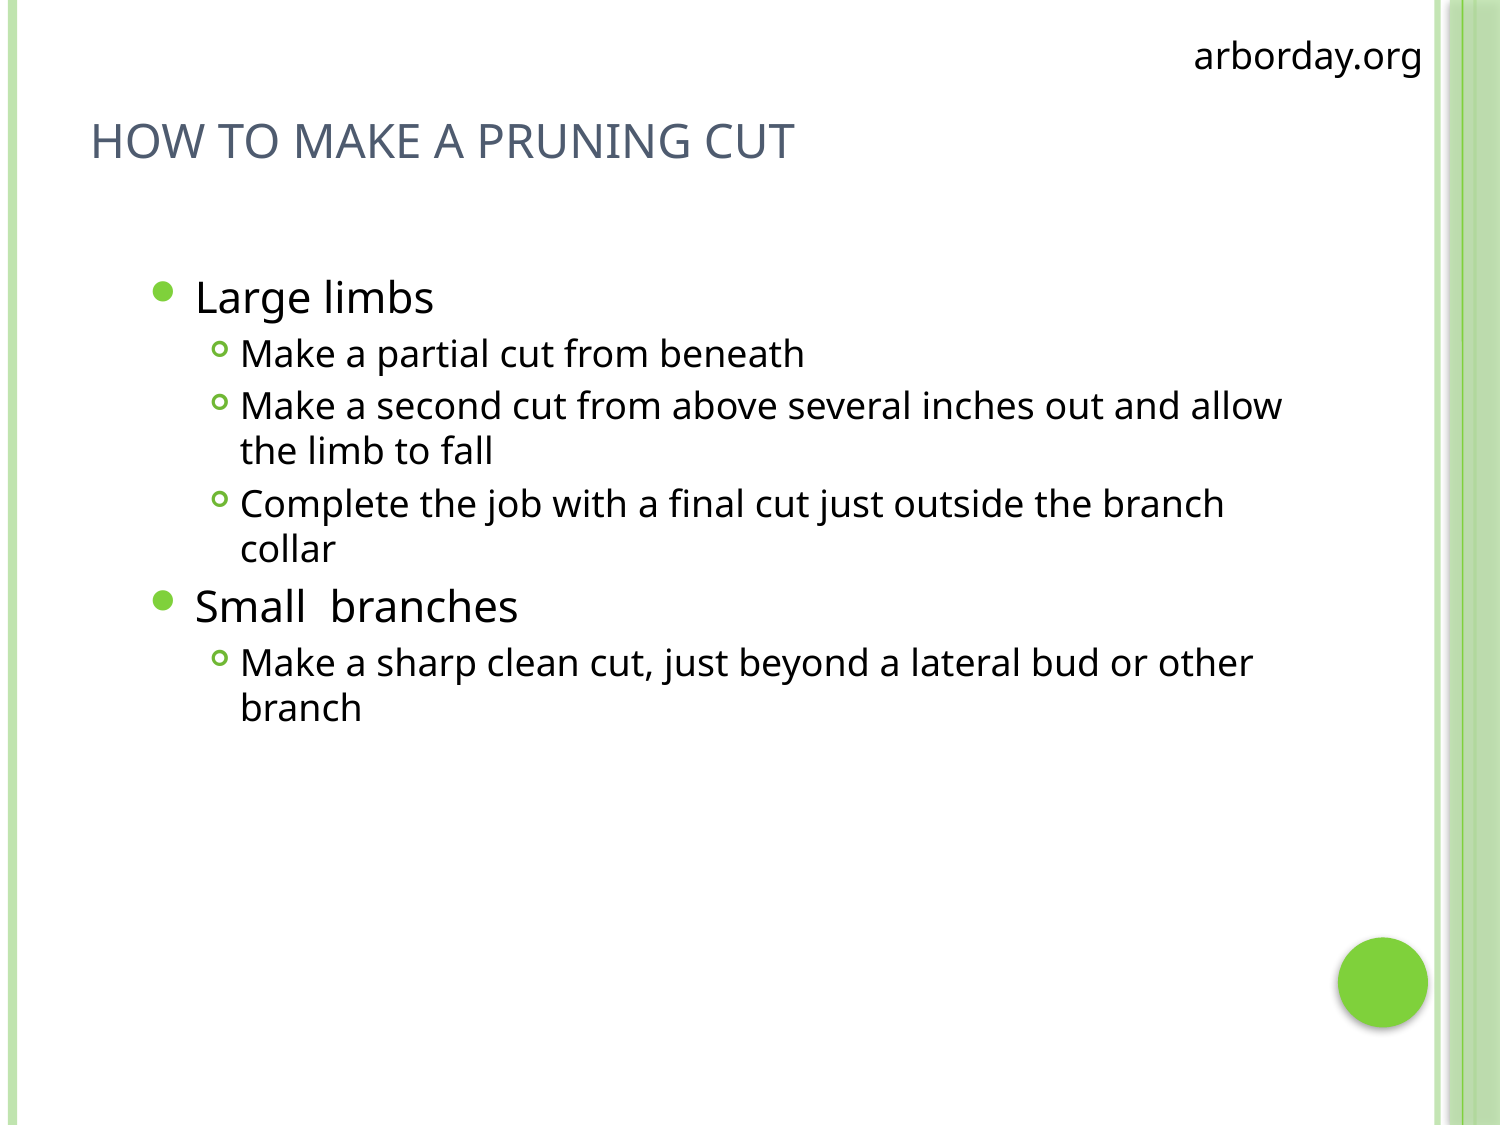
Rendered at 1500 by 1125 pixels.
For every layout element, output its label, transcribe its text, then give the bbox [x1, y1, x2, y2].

title How to make a pruning cut [75, 45, 1300, 233]
text_box arborday.org [1178, 24, 1438, 85]
list Large limbs Make a partial cut from beneath Make a second cut from above several inches out and allow the limb to fall Complete the job with a final cut just outside the branch collar Small branches Make a sharp clean cut, just beyond a lateral bud or other branch [75, 262, 1300, 1062]
